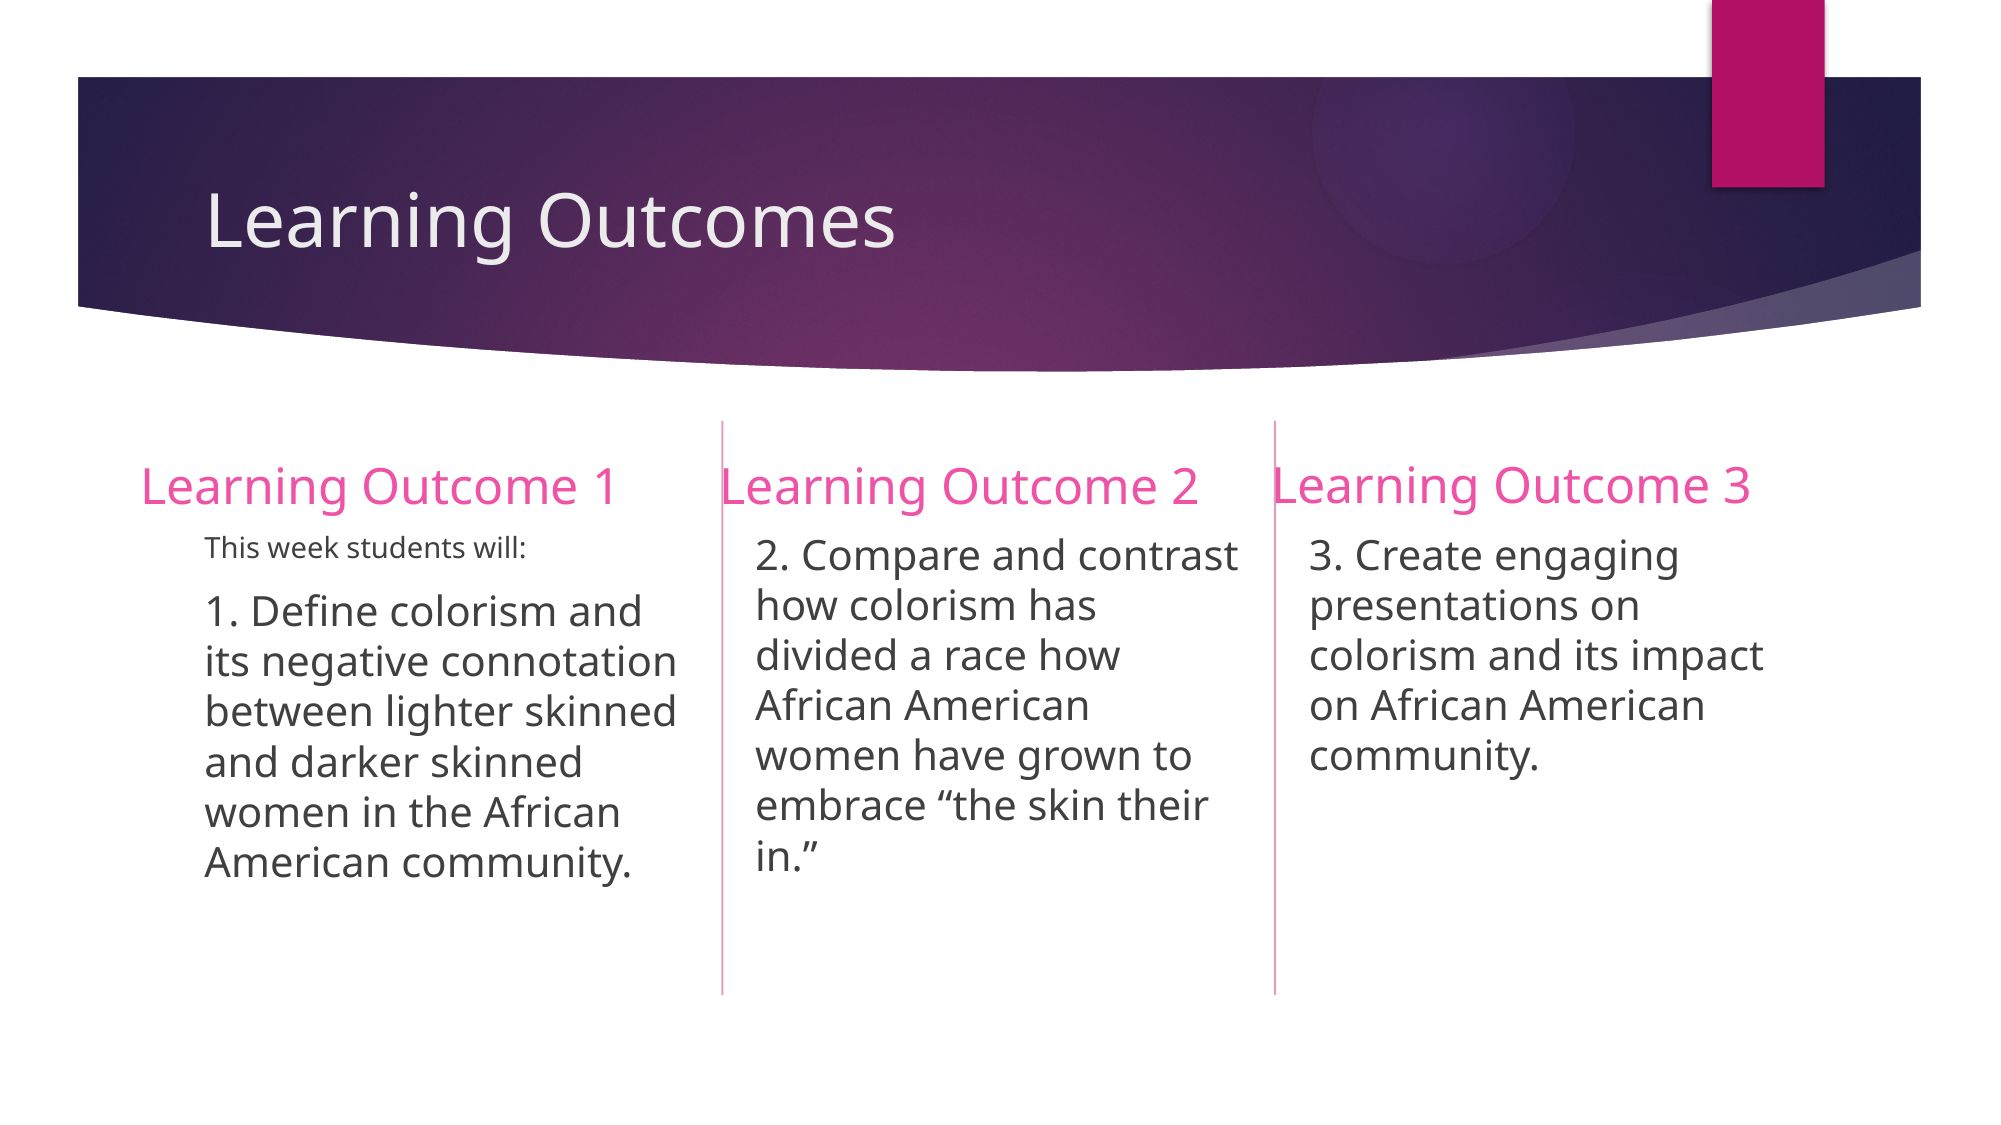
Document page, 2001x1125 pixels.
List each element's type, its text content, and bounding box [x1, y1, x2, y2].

list Learning Outcome 1 [125, 371, 704, 522]
list This week students will: 1. Define colorism and its negative connotation between lighter skinned and darker skinned women in the African American community. [189, 521, 705, 989]
list 3. Create engaging presentations on colorism and its impact on African American community. [1294, 521, 1810, 989]
list 2. Compare and contrast how colorism has divided a race how African American women have grown to embrace “the skin their in.” [740, 521, 1257, 989]
list Learning Outcome 3 [1256, 396, 1810, 522]
title Learning Outcomes [189, 159, 1638, 276]
list Learning Outcome 2 [704, 371, 1257, 522]
